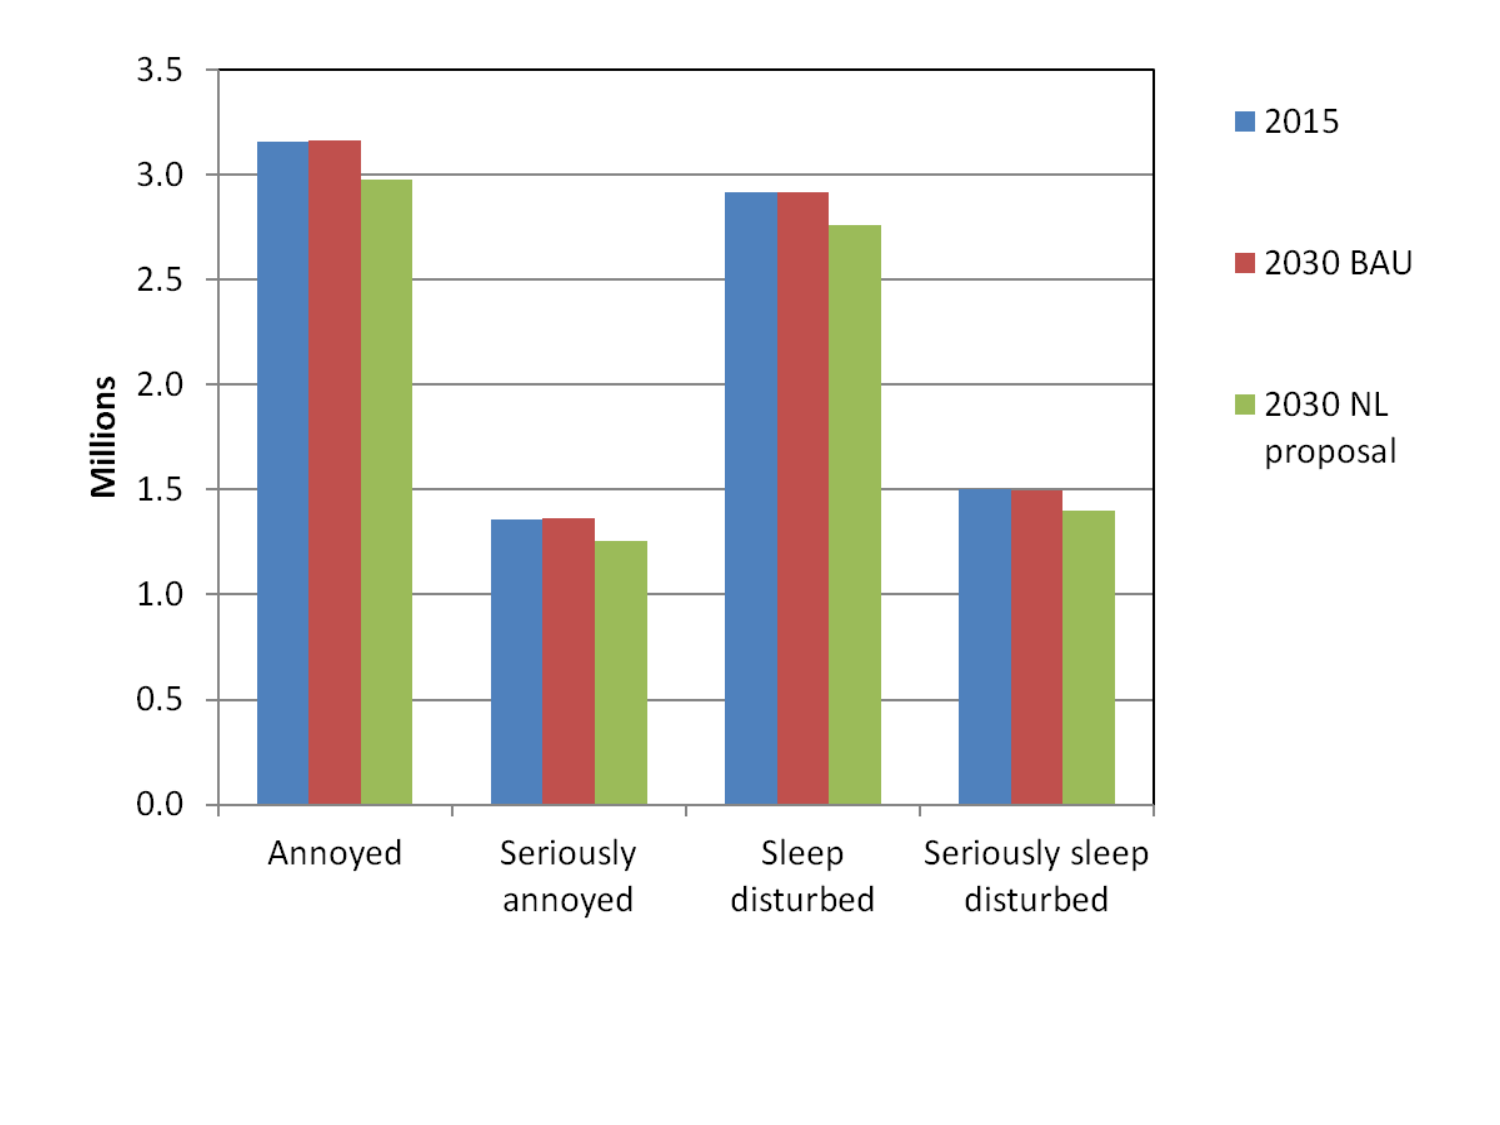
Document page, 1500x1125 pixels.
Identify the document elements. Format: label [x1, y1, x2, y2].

picture [50, 42, 1449, 929]
